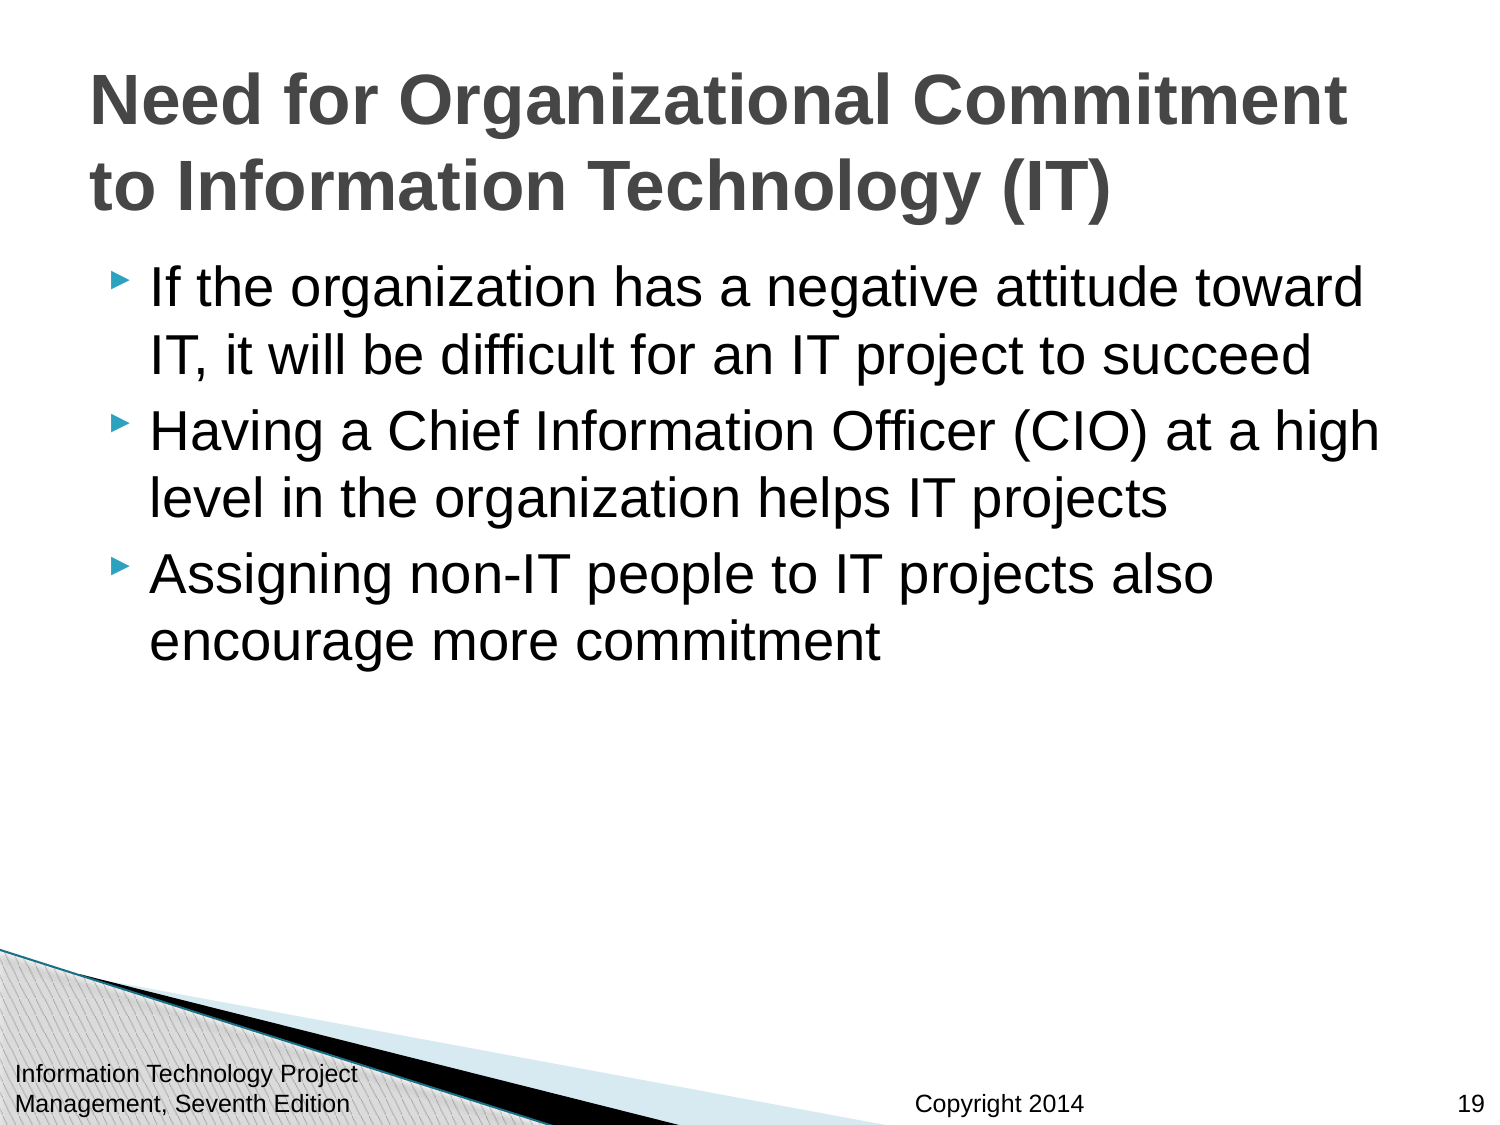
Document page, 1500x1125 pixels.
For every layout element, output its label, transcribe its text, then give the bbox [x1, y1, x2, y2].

title Need for Organizational Commitment to Information Technology (IT) [75, 45, 1425, 233]
footer Information Technology Project Management, Seventh Edition [0, 1065, 425, 1125]
list If the organization has a negative attitude toward IT, it will be difficult for an IT project to succeed Having a Chief Information Officer (CIO) at a high level in the organization helps IT projects Assigning non-IT people to IT projects also encourage more commitment [74, 242, 1426, 986]
slide_number 19 [1408, 1065, 1500, 1125]
